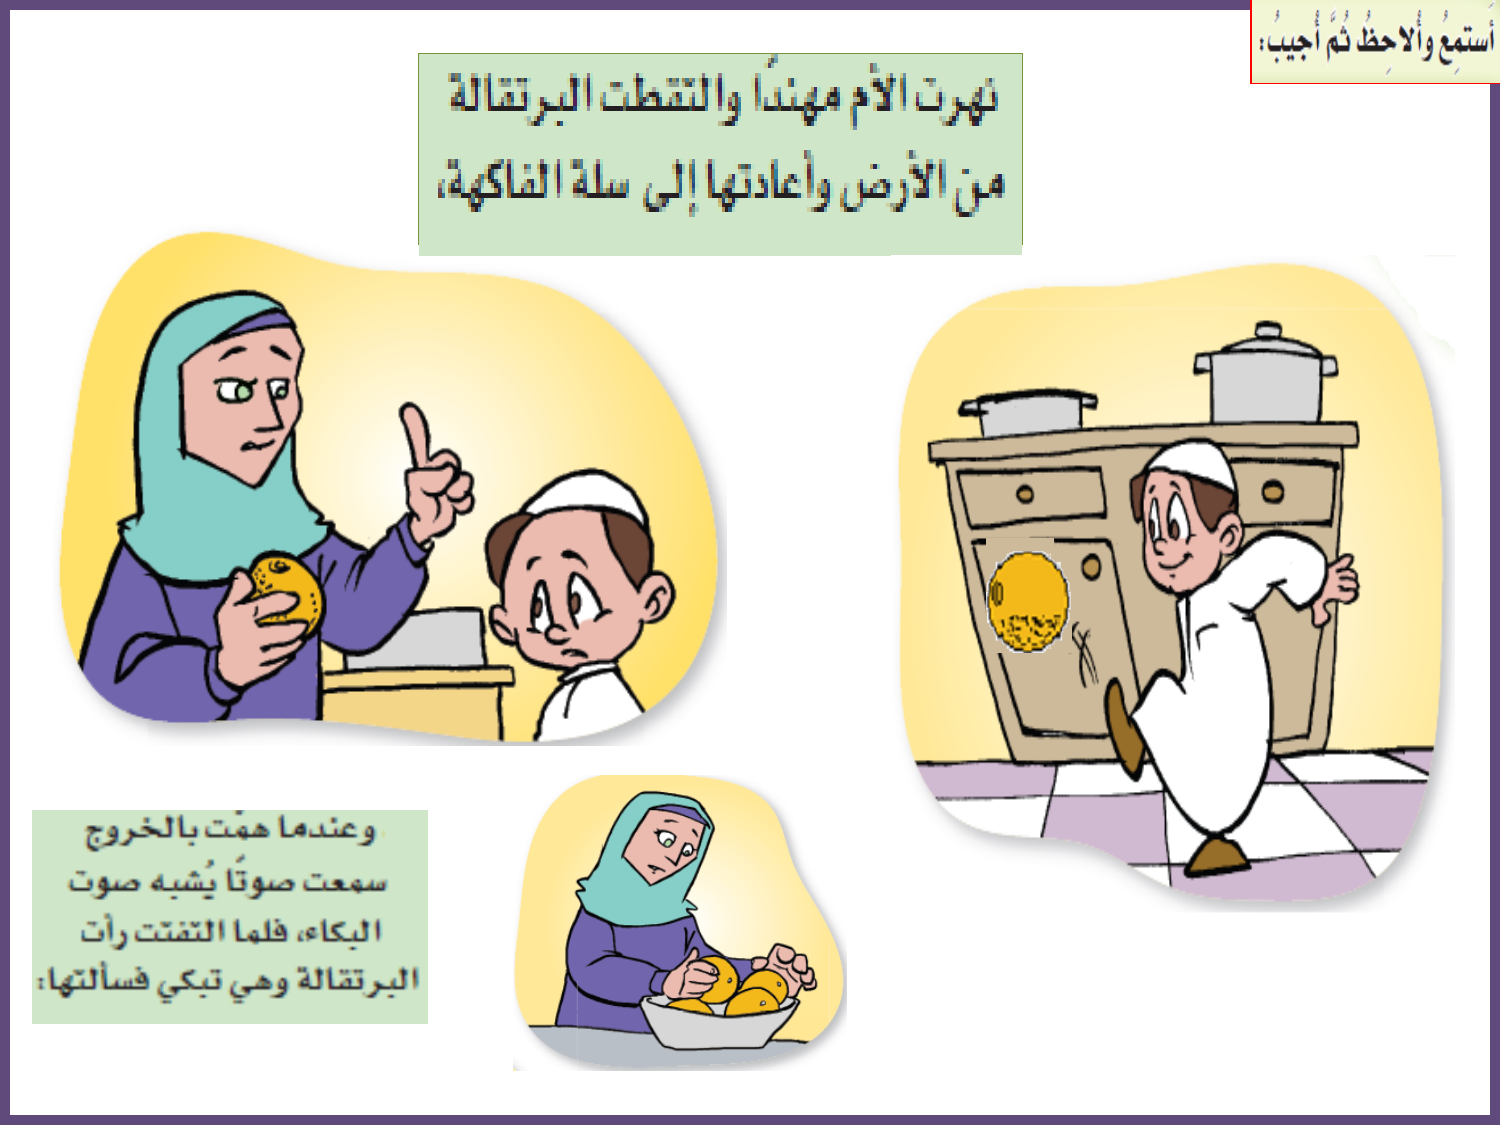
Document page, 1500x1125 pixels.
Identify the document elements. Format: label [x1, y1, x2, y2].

picture [52, 54, 1022, 746]
picture [32, 810, 428, 1024]
text_box [0, 0, 1500, 1125]
picture [513, 774, 847, 1071]
text_box [891, 255, 1455, 918]
picture [1251, 0, 1500, 83]
picture [985, 550, 1073, 653]
